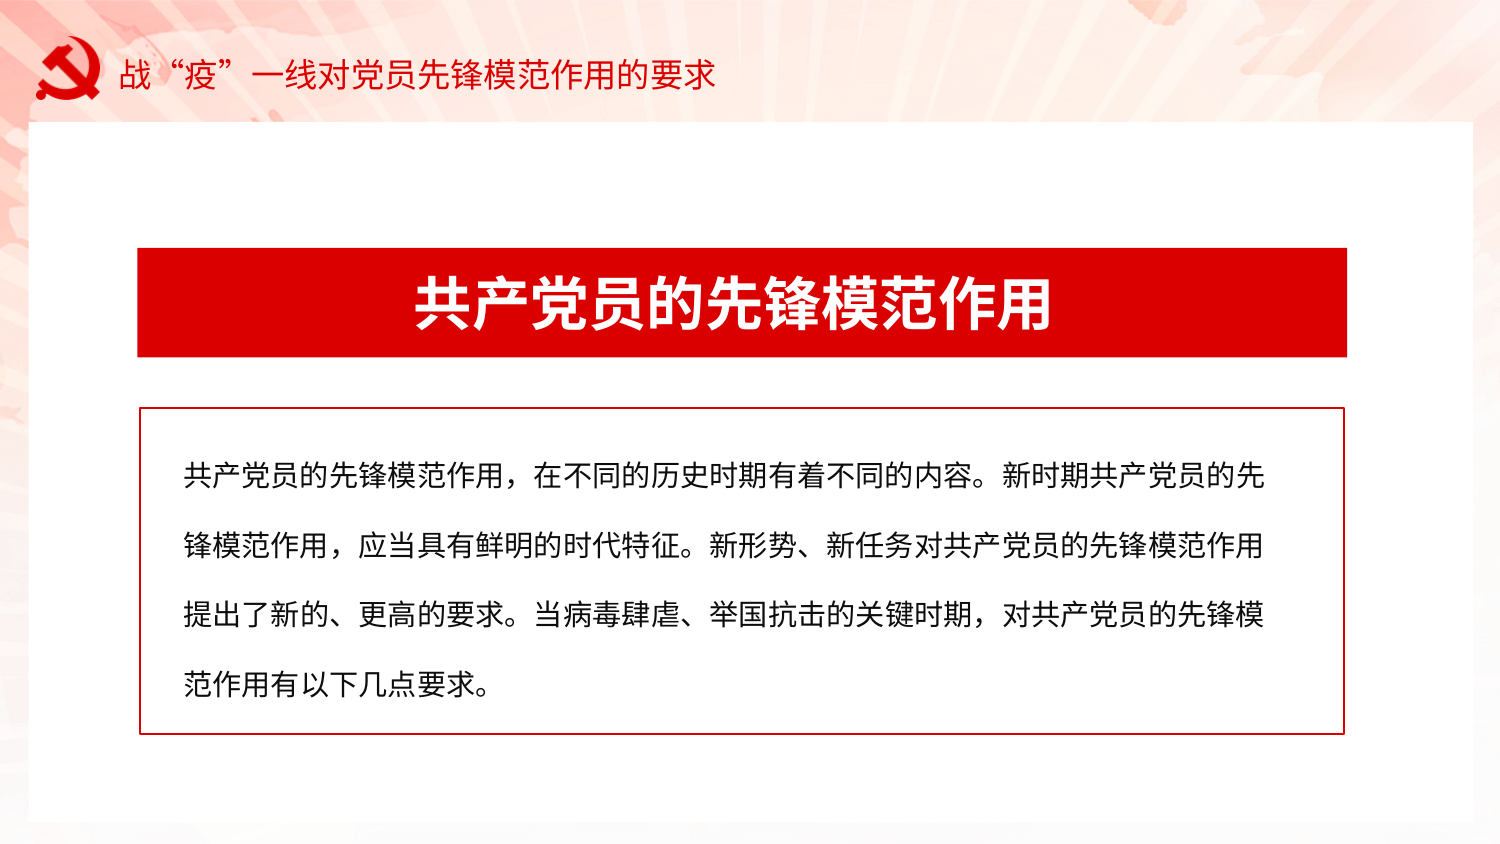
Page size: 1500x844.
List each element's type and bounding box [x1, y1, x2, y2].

text_box [137, 247, 1348, 358]
text_box [140, 407, 1344, 735]
picture [0, 0, 1500, 844]
